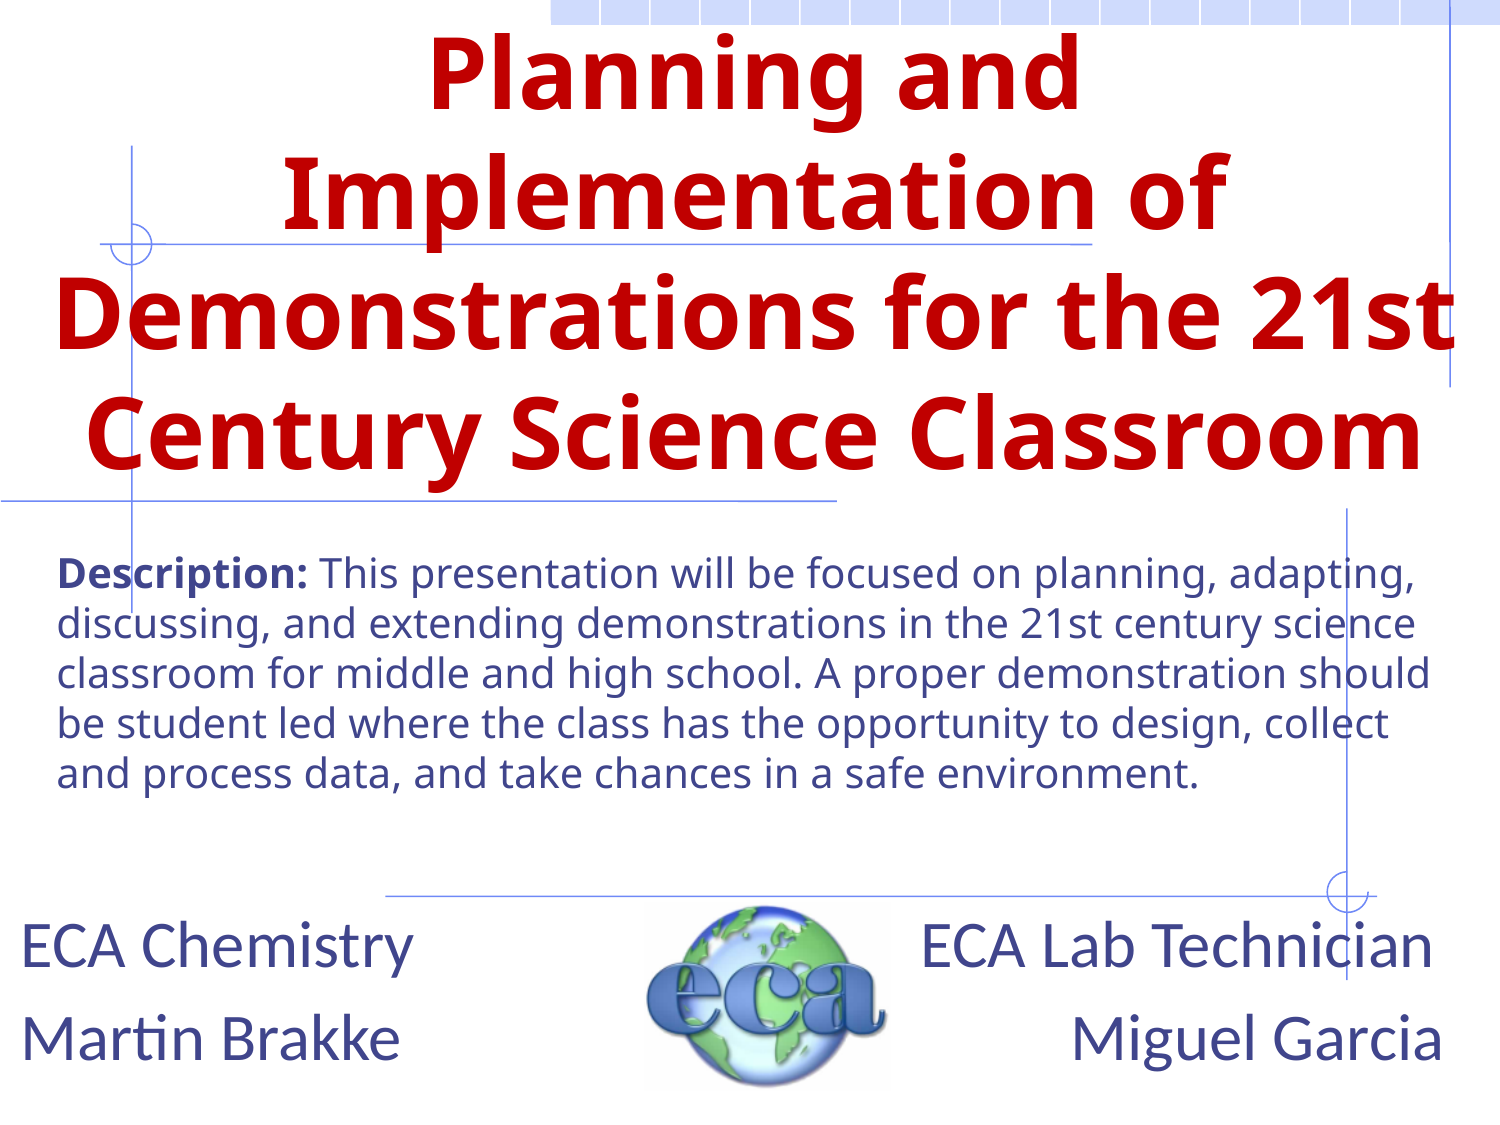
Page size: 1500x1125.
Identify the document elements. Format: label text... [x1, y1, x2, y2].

text_box Description: This presentation will be focused on planning, adapting, discussing, and extending demonstrations in the 21st century science classroom for middle and high school. A proper demonstration should be student led where the class has the opportunity to design, collect and process data, and take chances in a safe environment. [41, 538, 1471, 858]
picture [644, 1080, 891, 1091]
subtitle ECA Chemistry ECA Lab Technician Martin Brakke Miguel Garcia [5, 893, 1500, 1080]
title Planning and Implementation of Demonstrations for the 21st Century Science Classroom [30, 255, 1481, 498]
